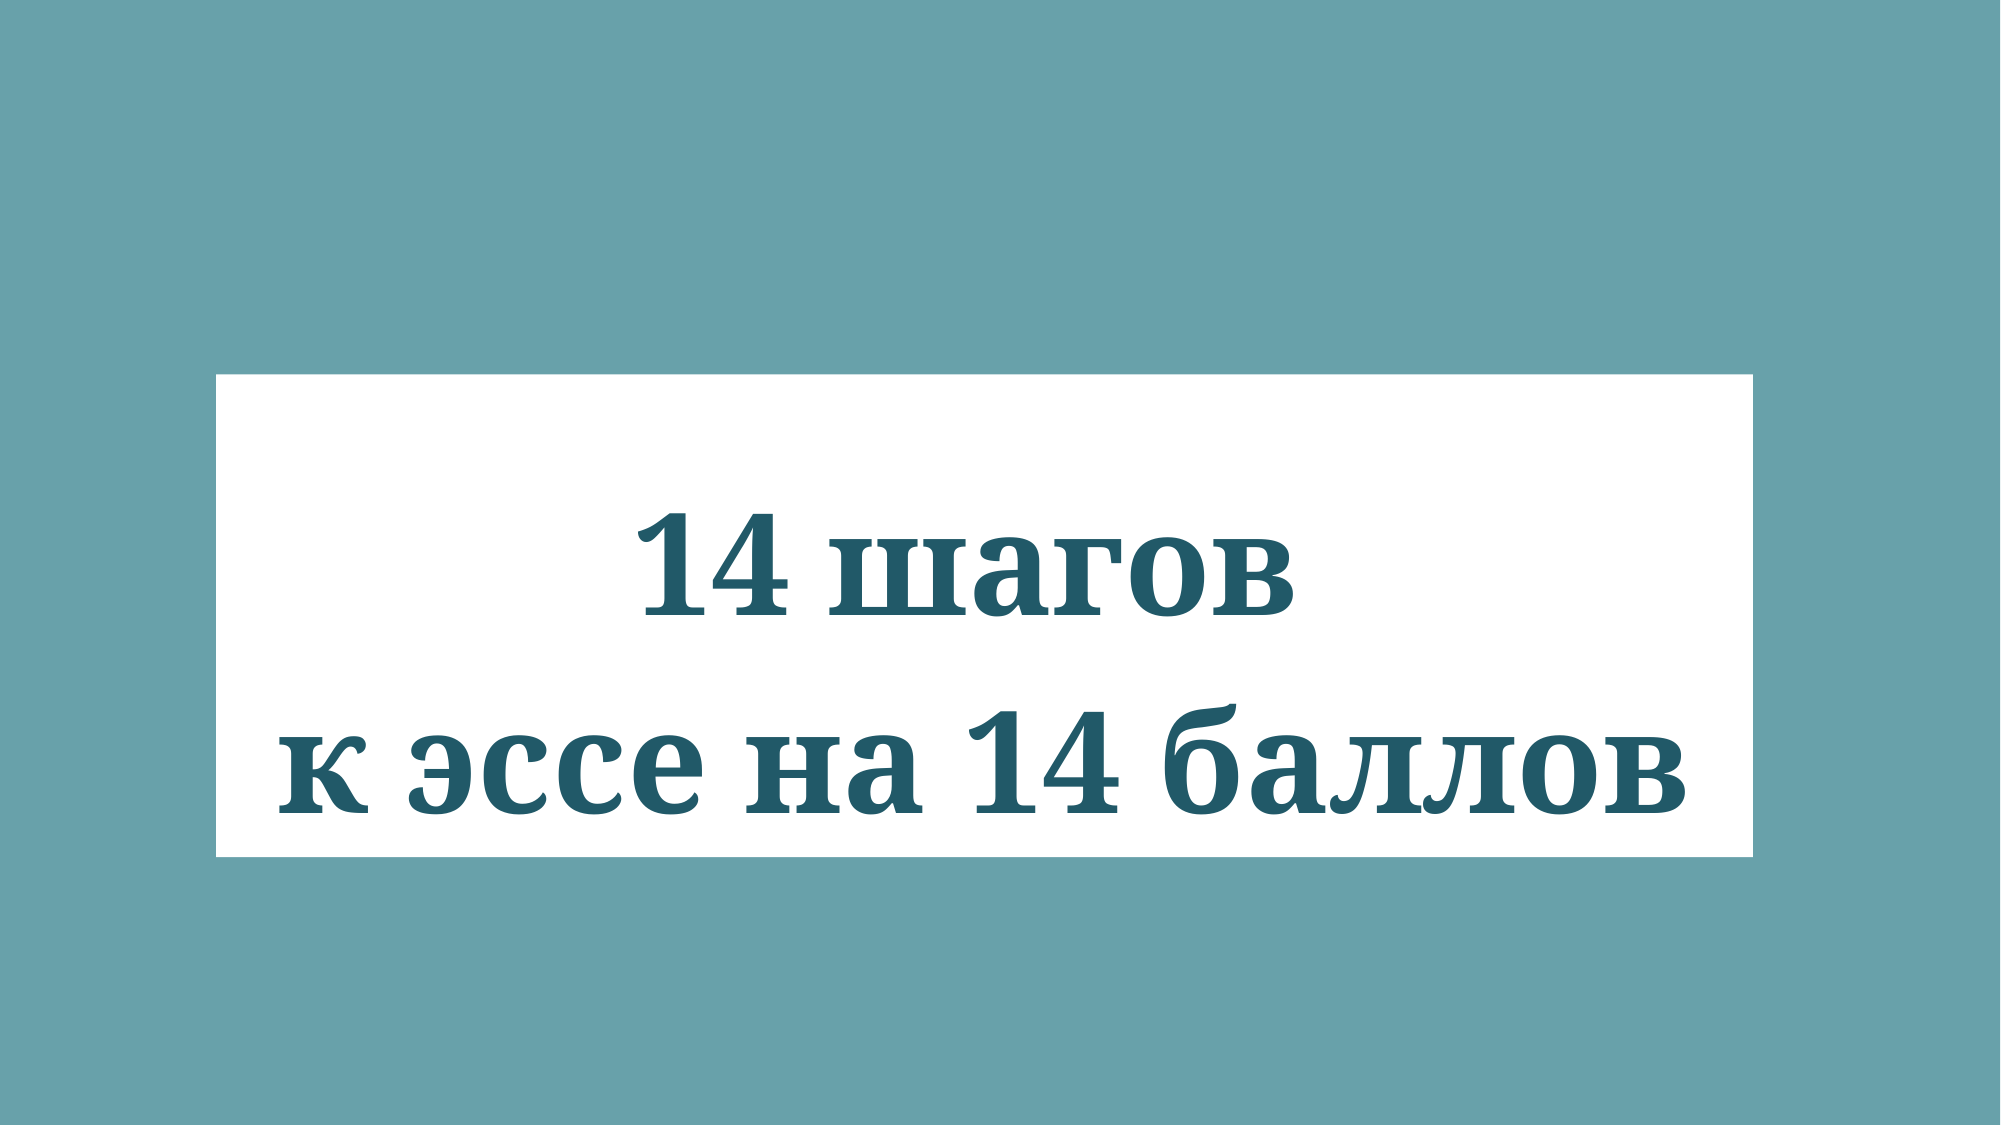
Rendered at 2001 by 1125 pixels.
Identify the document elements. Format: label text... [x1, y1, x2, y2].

list 14 шагов к эссе на 14 баллов [216, 374, 1753, 858]
picture [0, 0, 2001, 1125]
